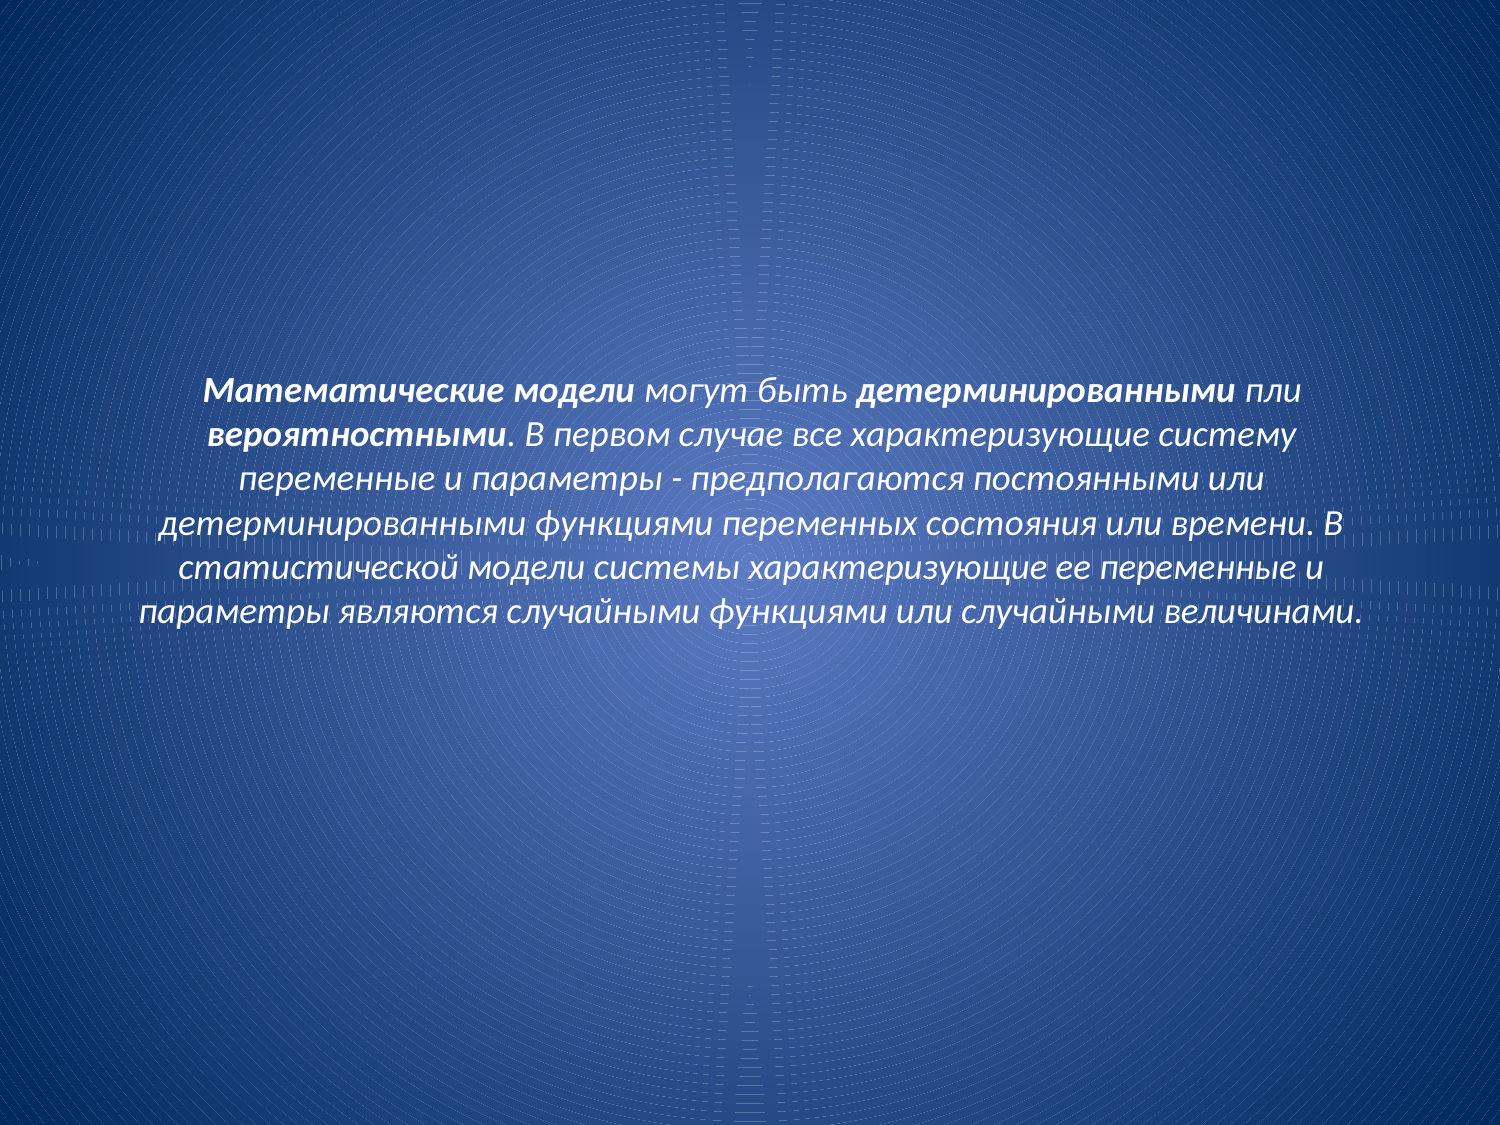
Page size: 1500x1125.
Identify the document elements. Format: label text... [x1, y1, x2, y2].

title Математические модели могут быть детерминированными пли вероятностными. В первом случае все характеризующие систему переменные и параметры - предполагаются постоянными или детерминированными функциями переменных состояния или времени. В статистической модели системы характеризующие ее переменные и параметры являются случайными функциями или случайными величинами. [117, 349, 1388, 692]
